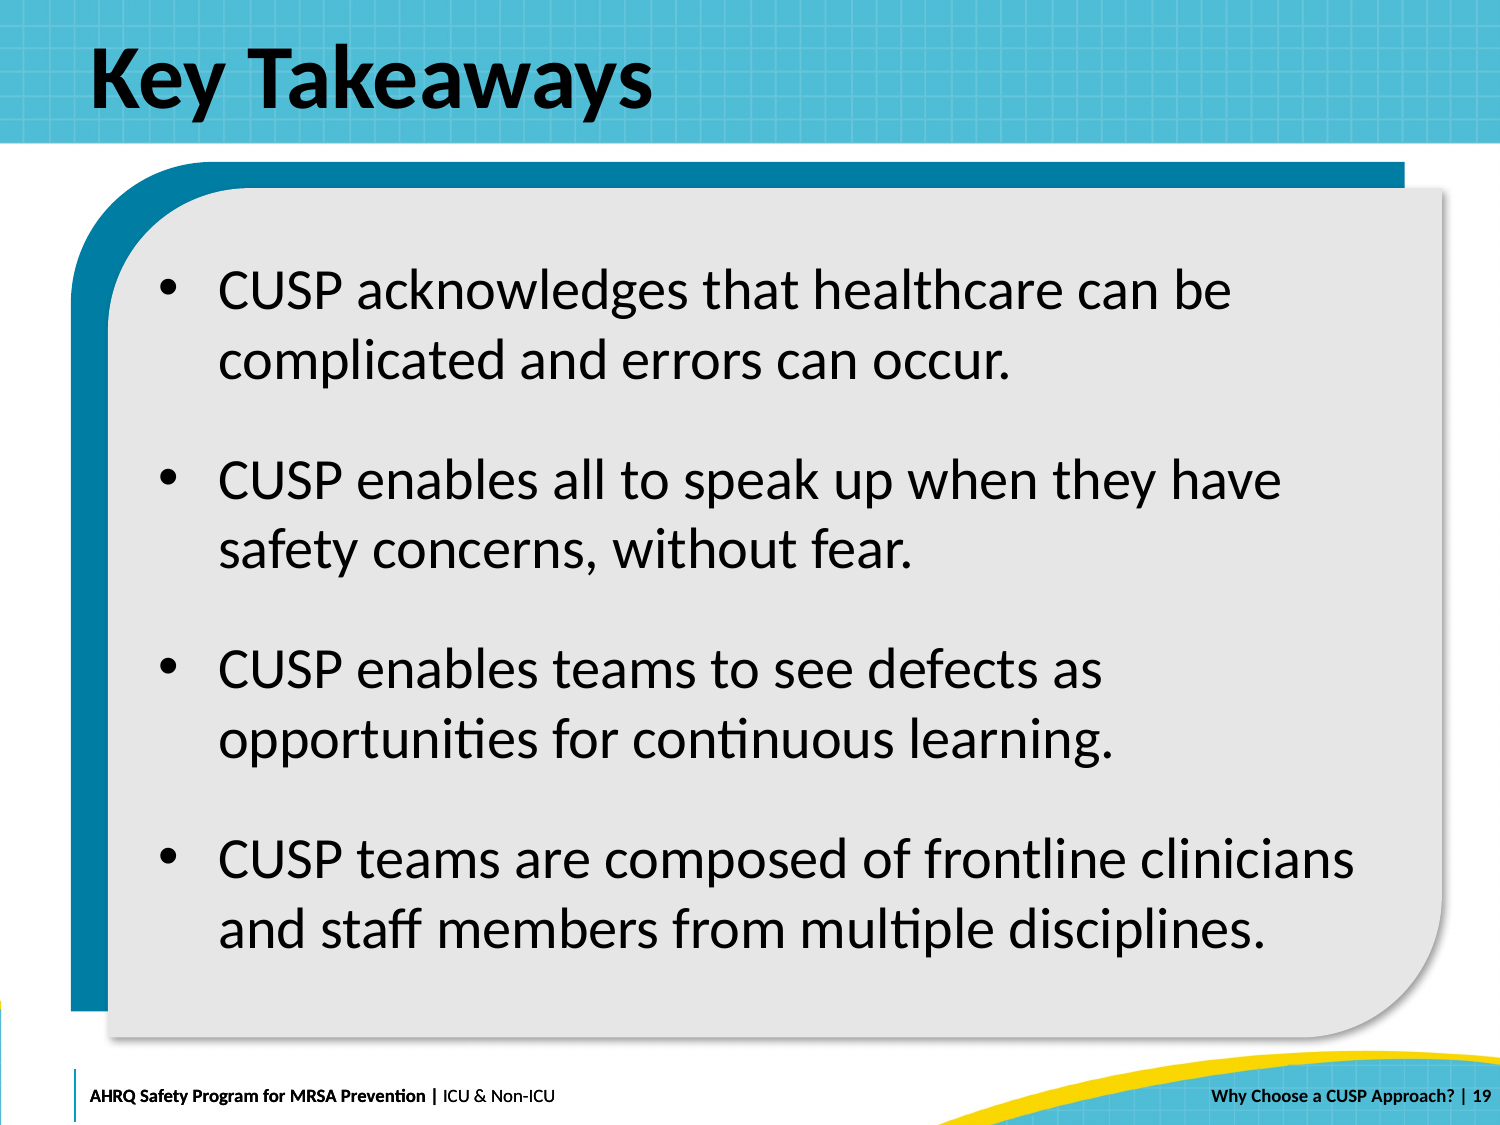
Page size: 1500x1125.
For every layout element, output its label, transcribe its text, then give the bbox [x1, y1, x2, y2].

picture [0, 0, 1500, 1125]
slide_number | 19 [1455, 1065, 1500, 1125]
title Key Takeaways [75, 0, 1425, 150]
list CUSP acknowledges that healthcare can be complicated and errors can occur. CUSP enables all to speak up when they have safety concerns, without fear. CUSP enables teams to see defects as opportunities for continuous learning. CUSP teams are composed of frontline clinicians and staff members from multiple disciplines. [143, 226, 1400, 985]
